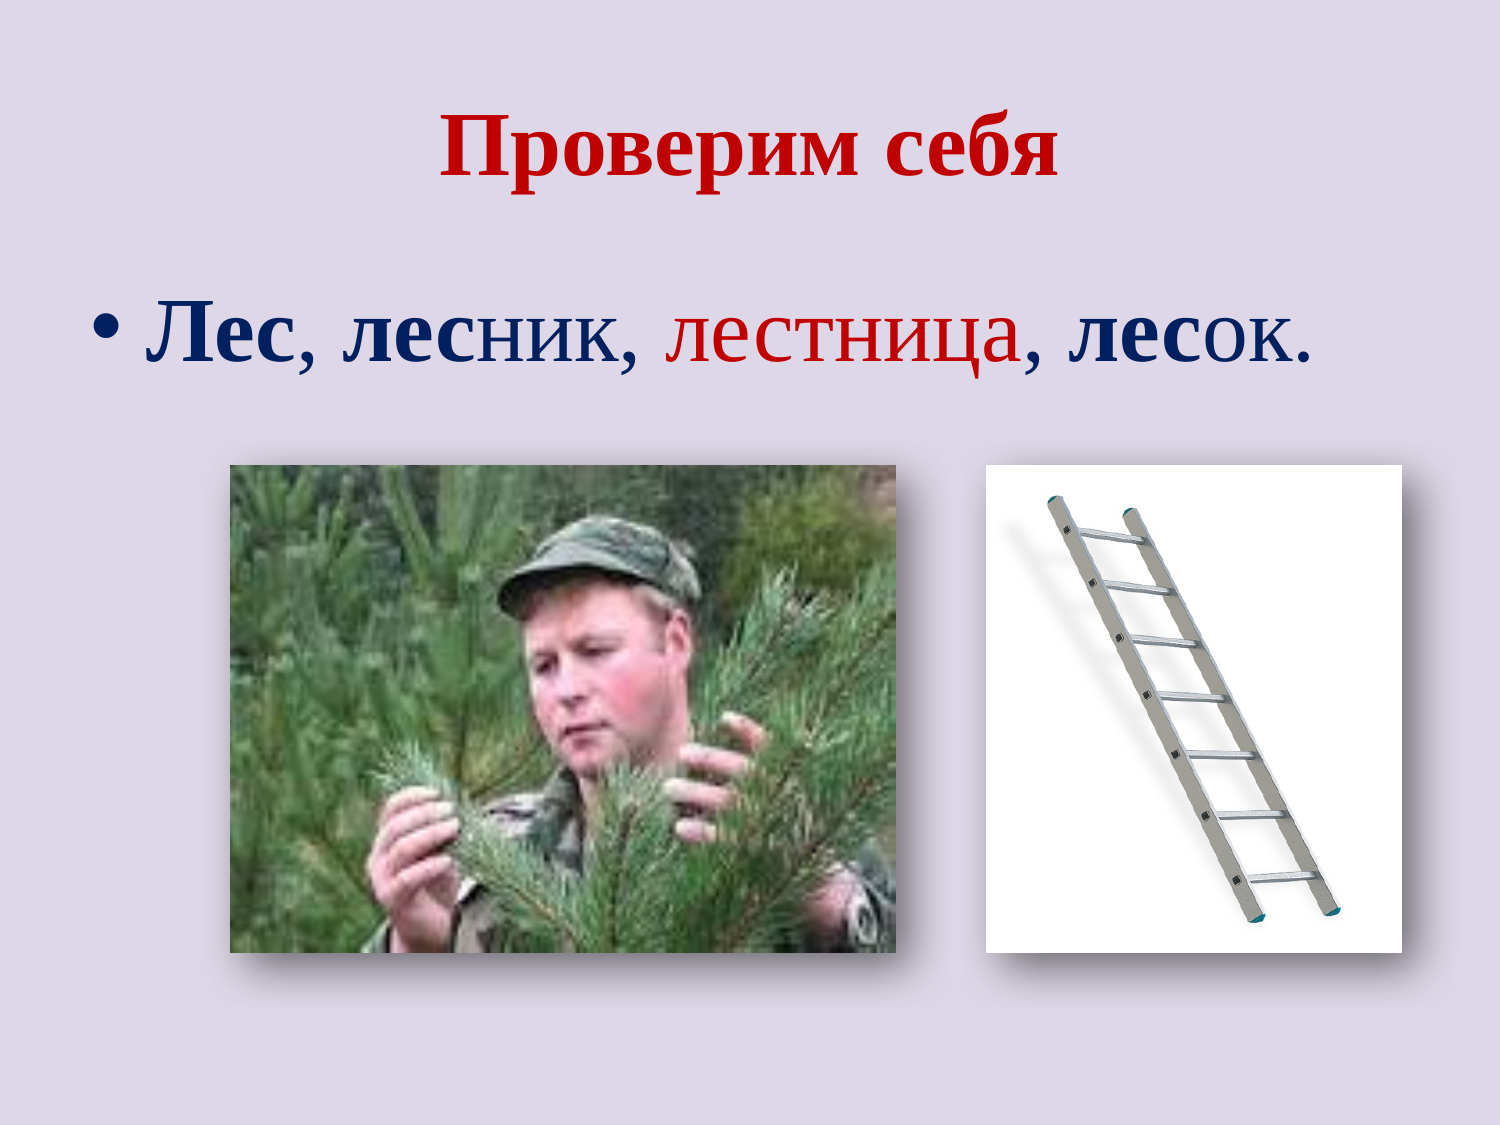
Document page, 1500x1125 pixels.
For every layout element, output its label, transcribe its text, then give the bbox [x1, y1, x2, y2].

list Лес, лесник, лестница, лесок. [75, 262, 1425, 1005]
title Проверим себя [75, 45, 1425, 233]
picture [985, 465, 1402, 953]
picture [229, 465, 896, 953]
